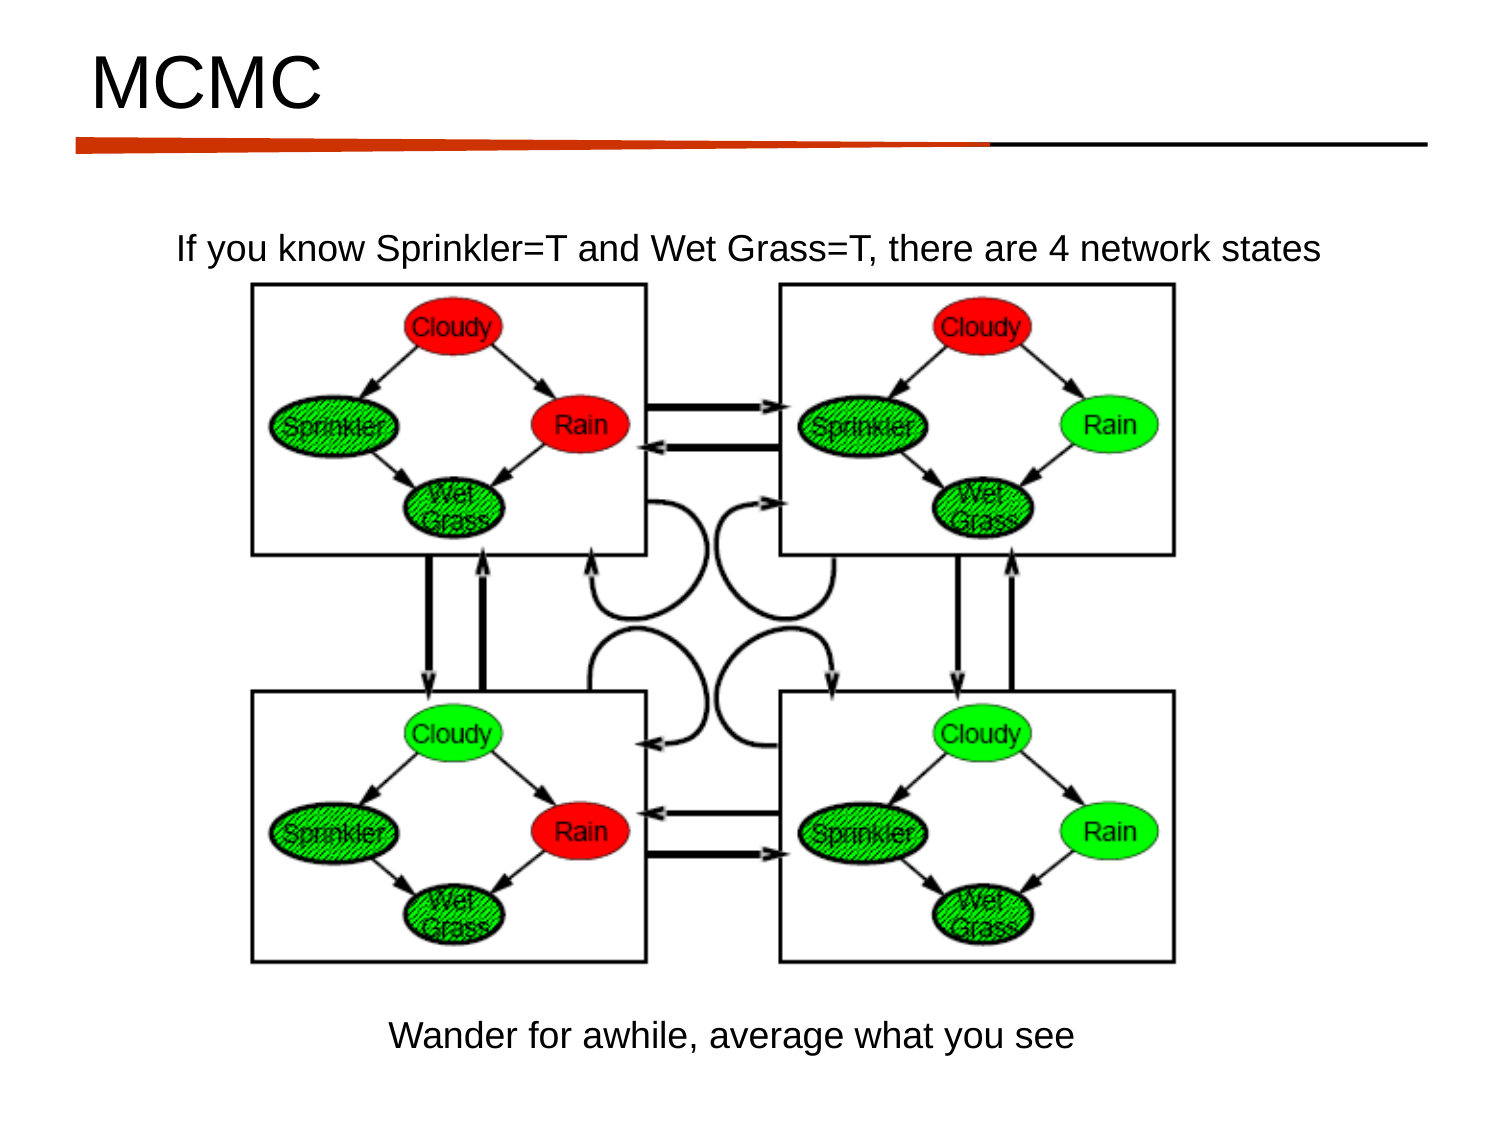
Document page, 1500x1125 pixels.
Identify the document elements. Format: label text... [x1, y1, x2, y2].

picture [643, 0, 1500, 210]
title MCMC [74, 24, 638, 133]
picture [176, 259, 1305, 995]
text_box If you know Sprinkler=T and Wet Grass=T, there are 4 network states [161, 216, 1338, 276]
text_box Wander for awhile, average what you see [373, 1003, 1091, 1064]
